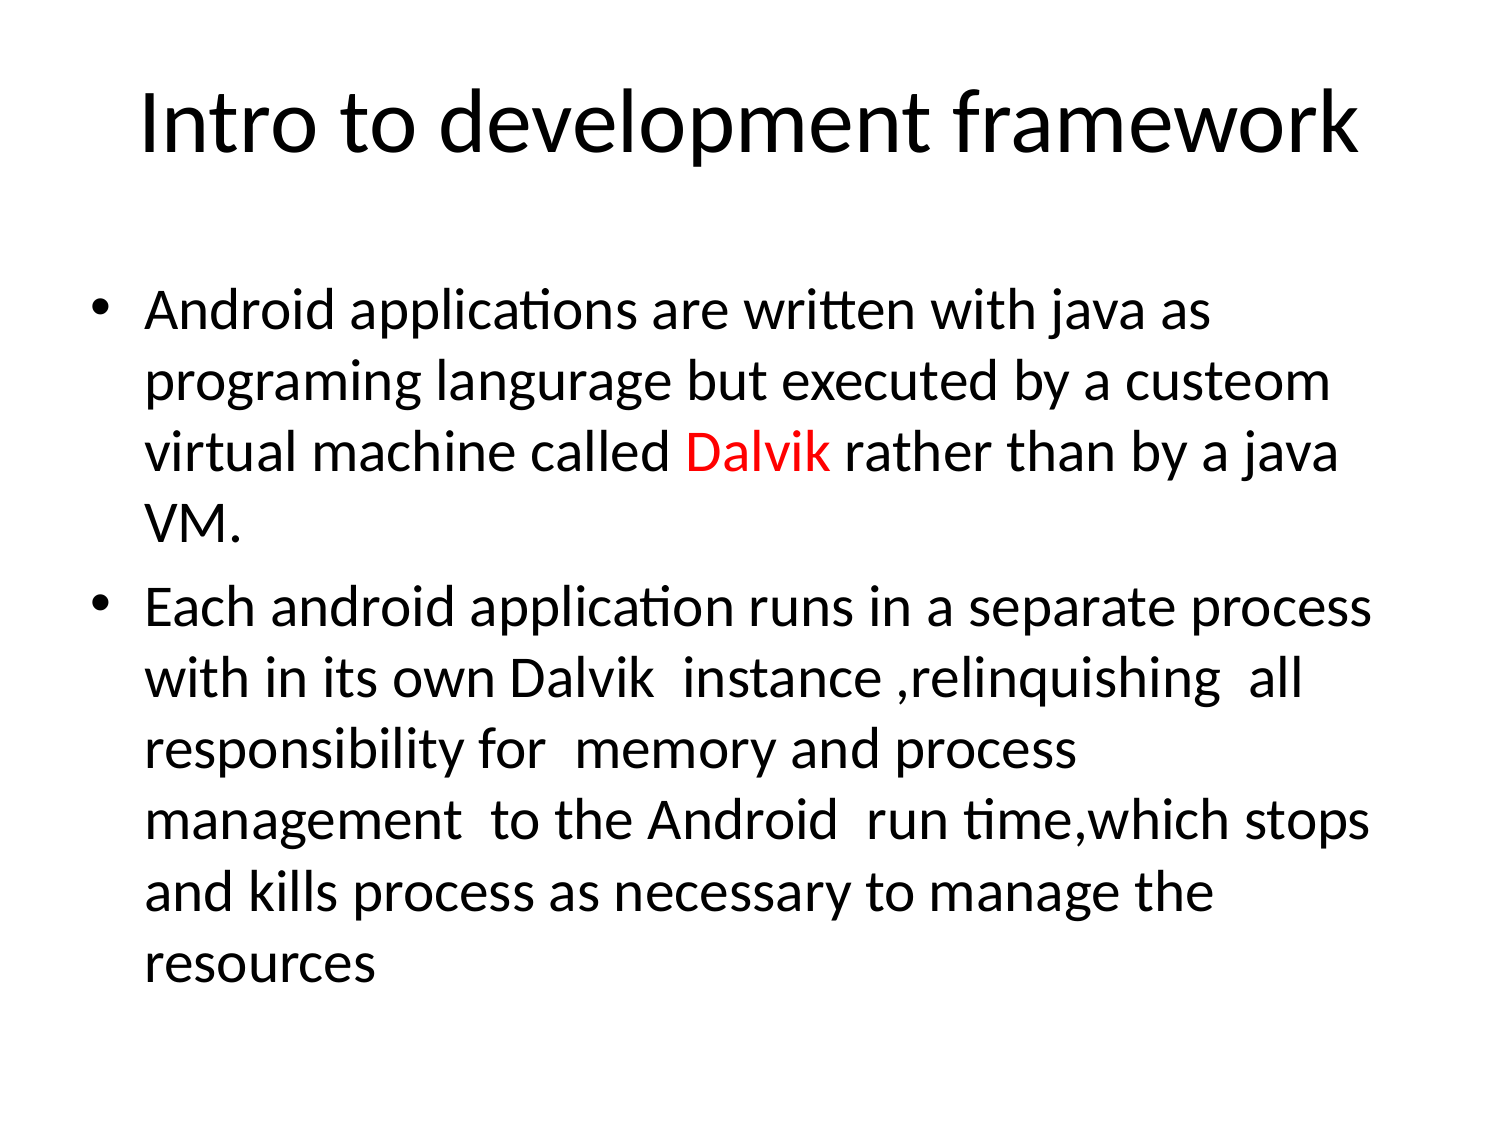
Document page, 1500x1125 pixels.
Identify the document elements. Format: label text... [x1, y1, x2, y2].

list Android applications are written with java as programing langurage but executed by a custeom virtual machine called Dalvik rather than by a java VM. Each android application runs in a separate process with in its own Dalvik instance ,relinquishing all responsibility for memory and process management to the Android run time,which stops and kills process as necessary to manage the resources [75, 262, 1425, 1005]
title Intro to development framework [75, 45, 1425, 188]
